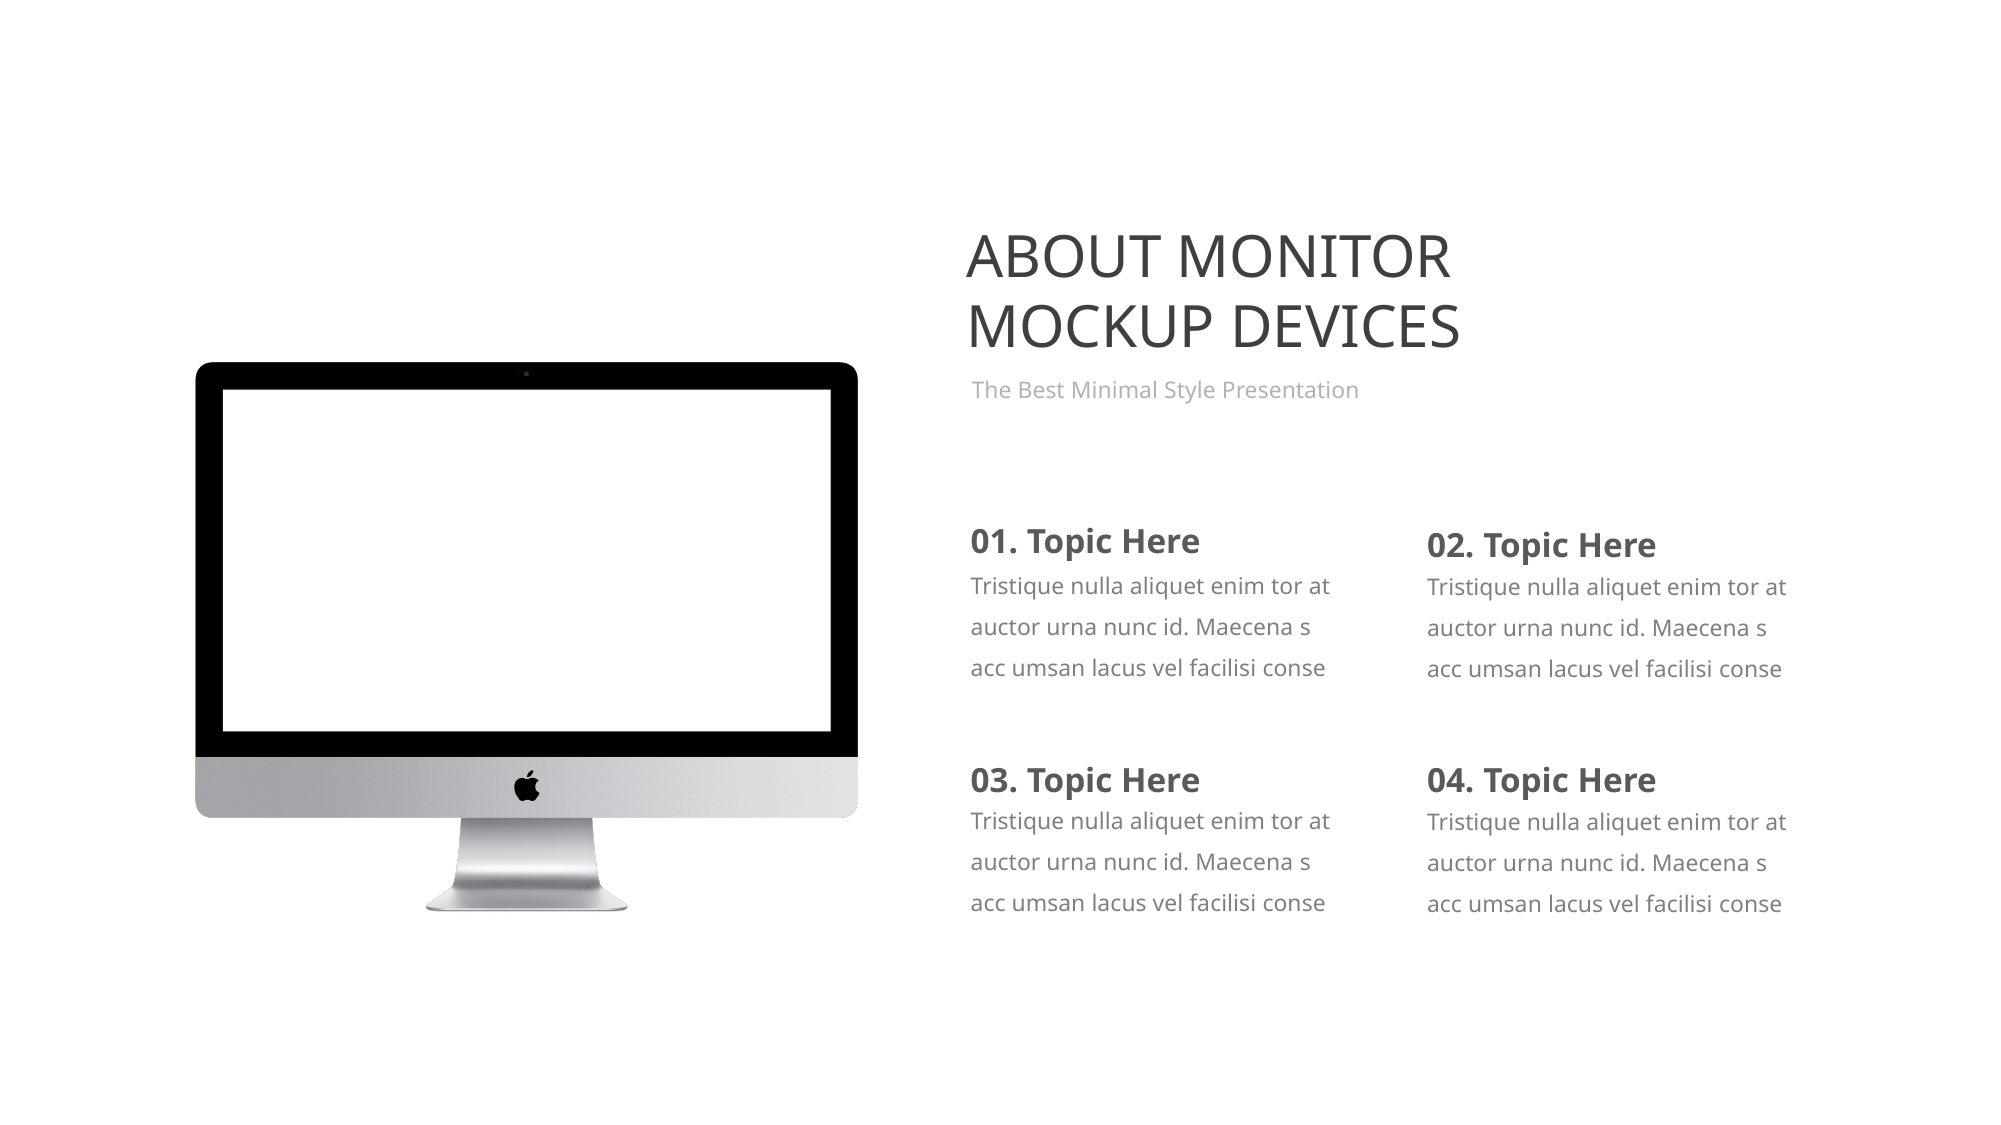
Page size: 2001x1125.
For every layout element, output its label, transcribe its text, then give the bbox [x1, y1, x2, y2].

text_box 03. Topic Here [955, 731, 1334, 807]
text_box 04. Topic Here [1412, 731, 1790, 807]
text_box Tristique nulla aliquet enim tor at auctor urna nunc id. Maecena s acc umsan lacus vel facilisi conse [1412, 551, 1820, 690]
text_box Tristique nulla aliquet enim tor at auctor urna nunc id. Maecena s acc umsan lacus vel facilisi conse [955, 785, 1363, 924]
text_box The Best Minimal Style Presentation [956, 368, 1376, 411]
text_box 02. Topic Here [1412, 496, 1757, 572]
text_box Tristique nulla aliquet enim tor at auctor urna nunc id. Maecena s acc umsan lacus vel facilisi conse [955, 550, 1363, 689]
text_box ABOUT MONITOR MOCKUP DEVICES [951, 212, 1660, 367]
text_box 01. Topic Here [955, 492, 1301, 568]
picture [156, 338, 903, 957]
text_box Tristique nulla aliquet enim tor at auctor urna nunc id. Maecena s acc umsan lacus vel facilisi conse [1412, 786, 1820, 925]
